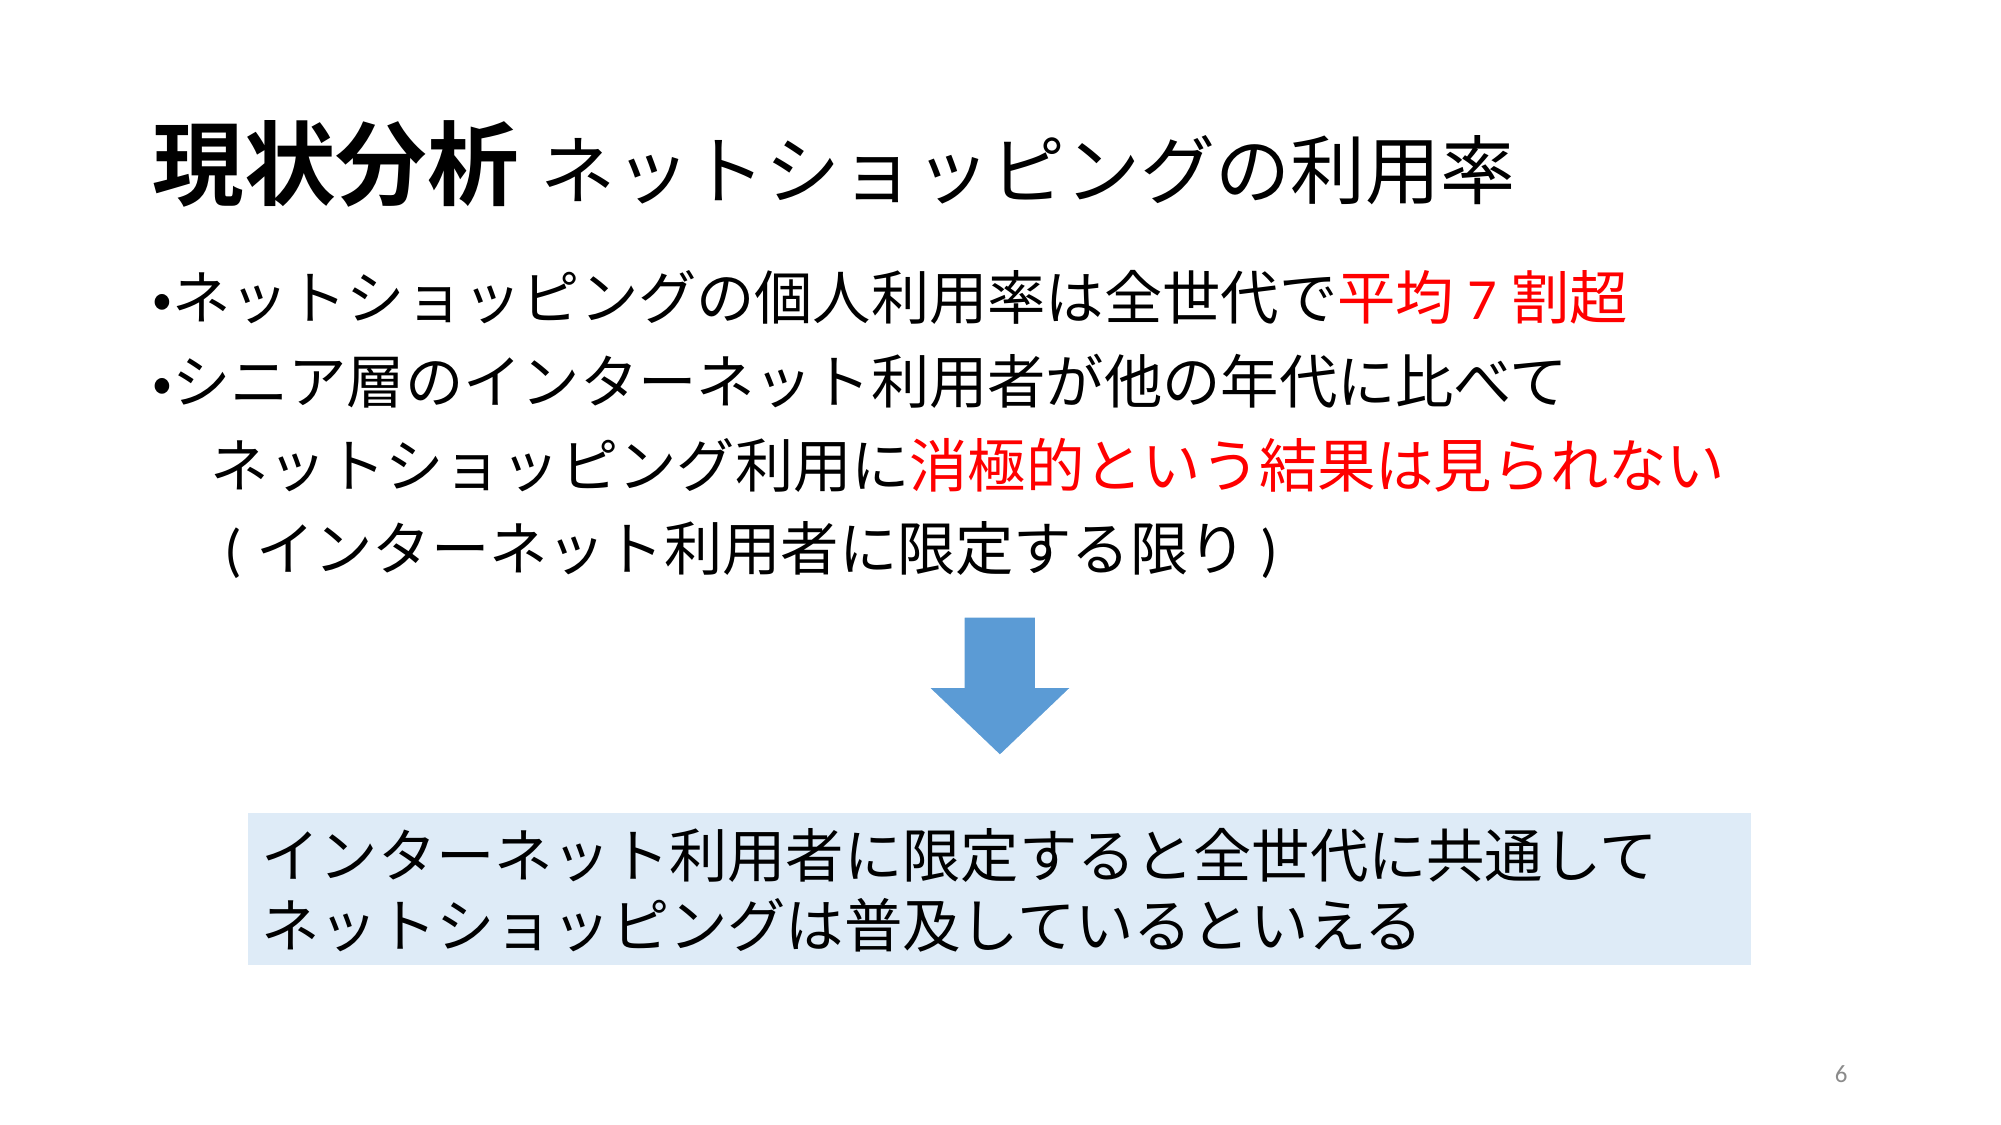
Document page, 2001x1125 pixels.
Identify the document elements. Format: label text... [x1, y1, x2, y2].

list ・ネットショッピングの個人利用率は全世代で平均7割超 ・シニア層のインターネット利用者が他の年代に比べて ネットショッピング利用に消極的という結果は見られない (インターネット利用者に限定する限り) [137, 262, 1863, 594]
slide_number 6 [1412, 1042, 1863, 1103]
title 現状分析 ネットショッピングの利用率 [137, 59, 1863, 262]
text_box インターネット利用者に限定すると全世代に共通してネットショッピングは普及しているといえる [245, 810, 1755, 968]
text_box [922, 614, 1078, 759]
